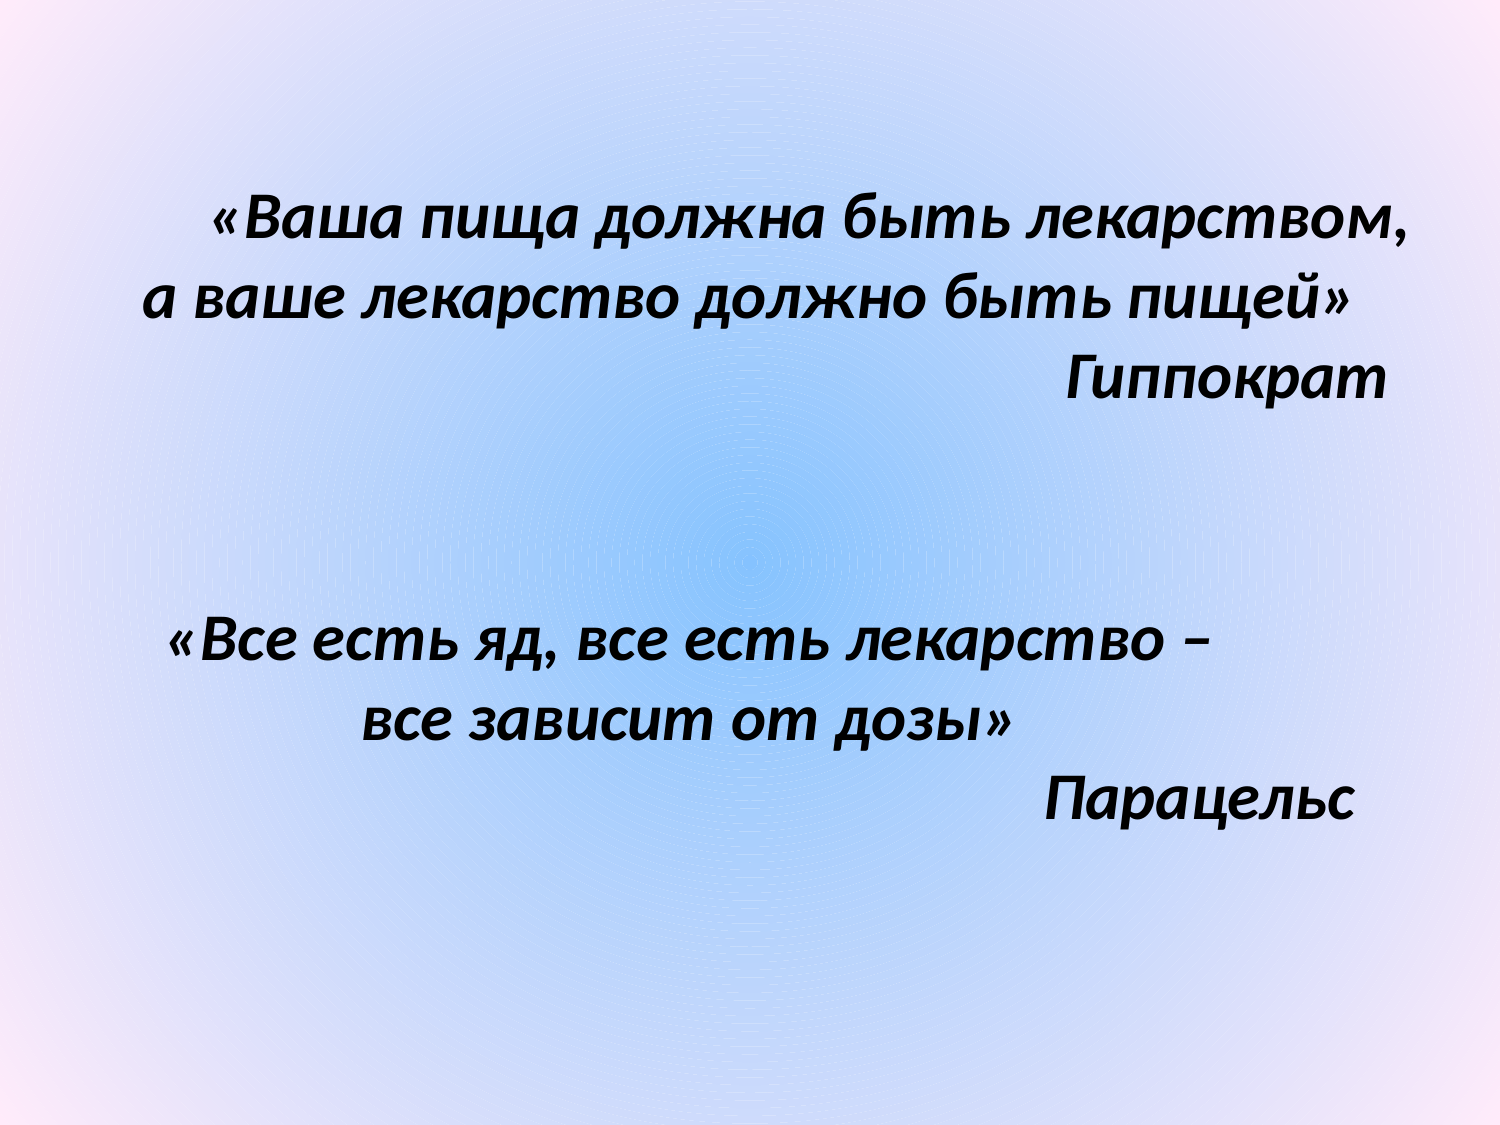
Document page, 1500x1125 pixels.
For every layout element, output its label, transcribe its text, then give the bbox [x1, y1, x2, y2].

text_box «Все есть яд, все есть лекарство – все зависит от дозы» Парацельс [8, 585, 1371, 841]
text_box «Ваша пища должна быть лекарством, а ваше лекарство должно быть пищей» Гиппократ [0, 163, 1500, 419]
